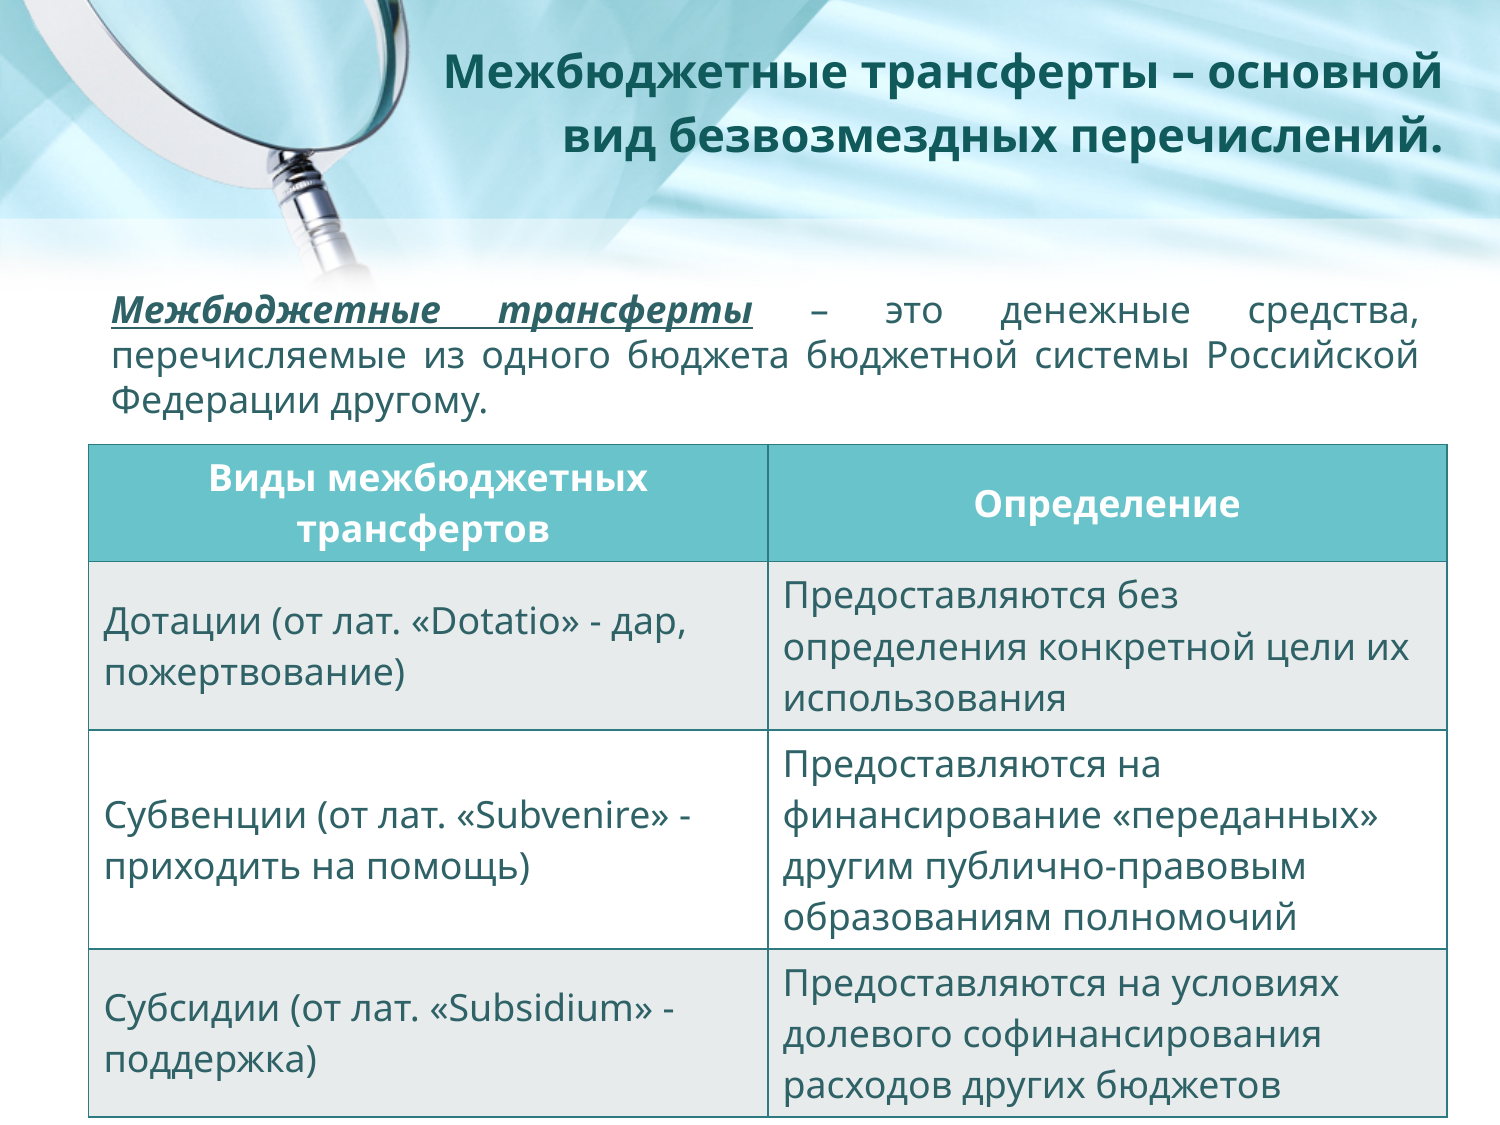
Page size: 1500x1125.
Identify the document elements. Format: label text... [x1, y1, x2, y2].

list Межбюджетные трансферты – основной вид безвозмездных перечислений. [407, 30, 1459, 220]
table_header Определение [769, 445, 1446, 561]
table_cell Предоставляются без определения конкретной цели их использования [769, 562, 1446, 729]
table_cell Дотации (от лат. «Dotatio» - дар, пожертвование) [89, 562, 767, 729]
text_box Межбюджетные трансферты – это денежные средства, перечисляемые из одного бюджета бюджетной системы Российской Федерации другому. [88, 278, 1436, 429]
table_header Виды межбюджетных трансфертов [89, 445, 767, 561]
table_cell Субвенции (от лат. «Subvenire» - приходить на помощь) [89, 731, 767, 948]
picture [0, 0, 1500, 1125]
table_cell Предоставляются на финансирование «переданных» другим публично-правовым образованиям полномочий [769, 731, 1446, 948]
table_cell Предоставляются на условиях долевого софинансирования расходов других бюджетов [769, 950, 1446, 1116]
table_cell Субсидии (от лат. «Subsidium» - поддержка) [89, 950, 767, 1116]
